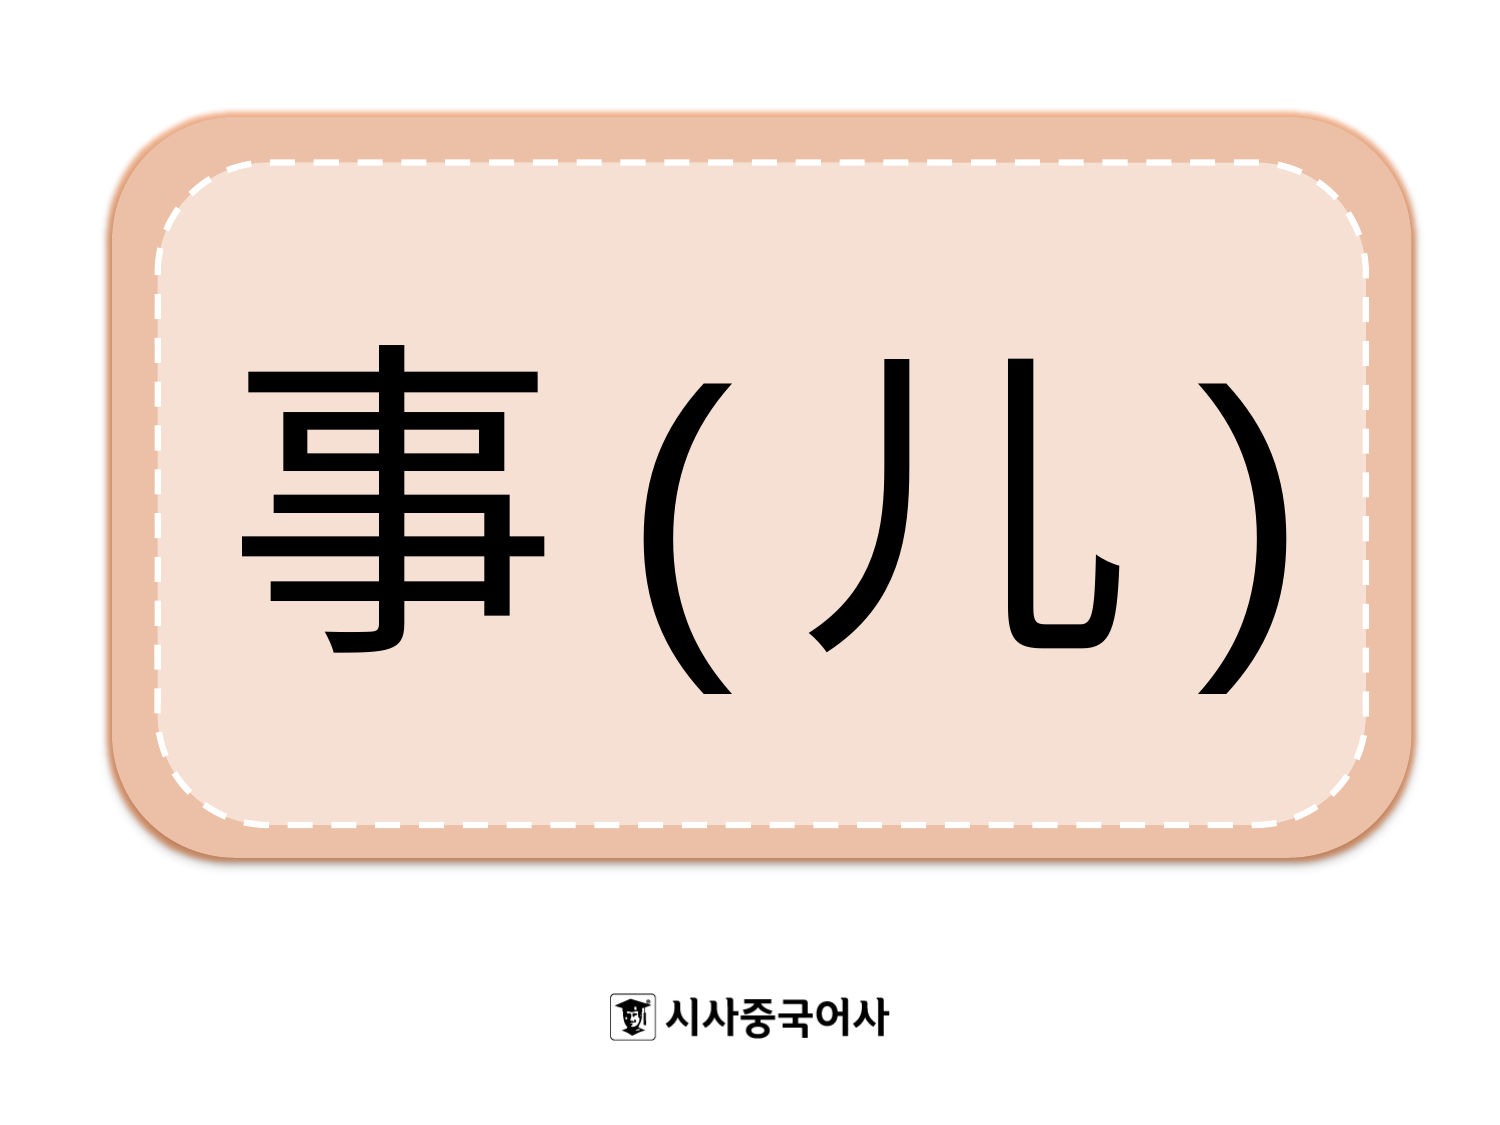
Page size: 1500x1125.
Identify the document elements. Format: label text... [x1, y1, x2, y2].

text_box 事(儿) [162, 160, 1371, 824]
picture [602, 987, 898, 1047]
